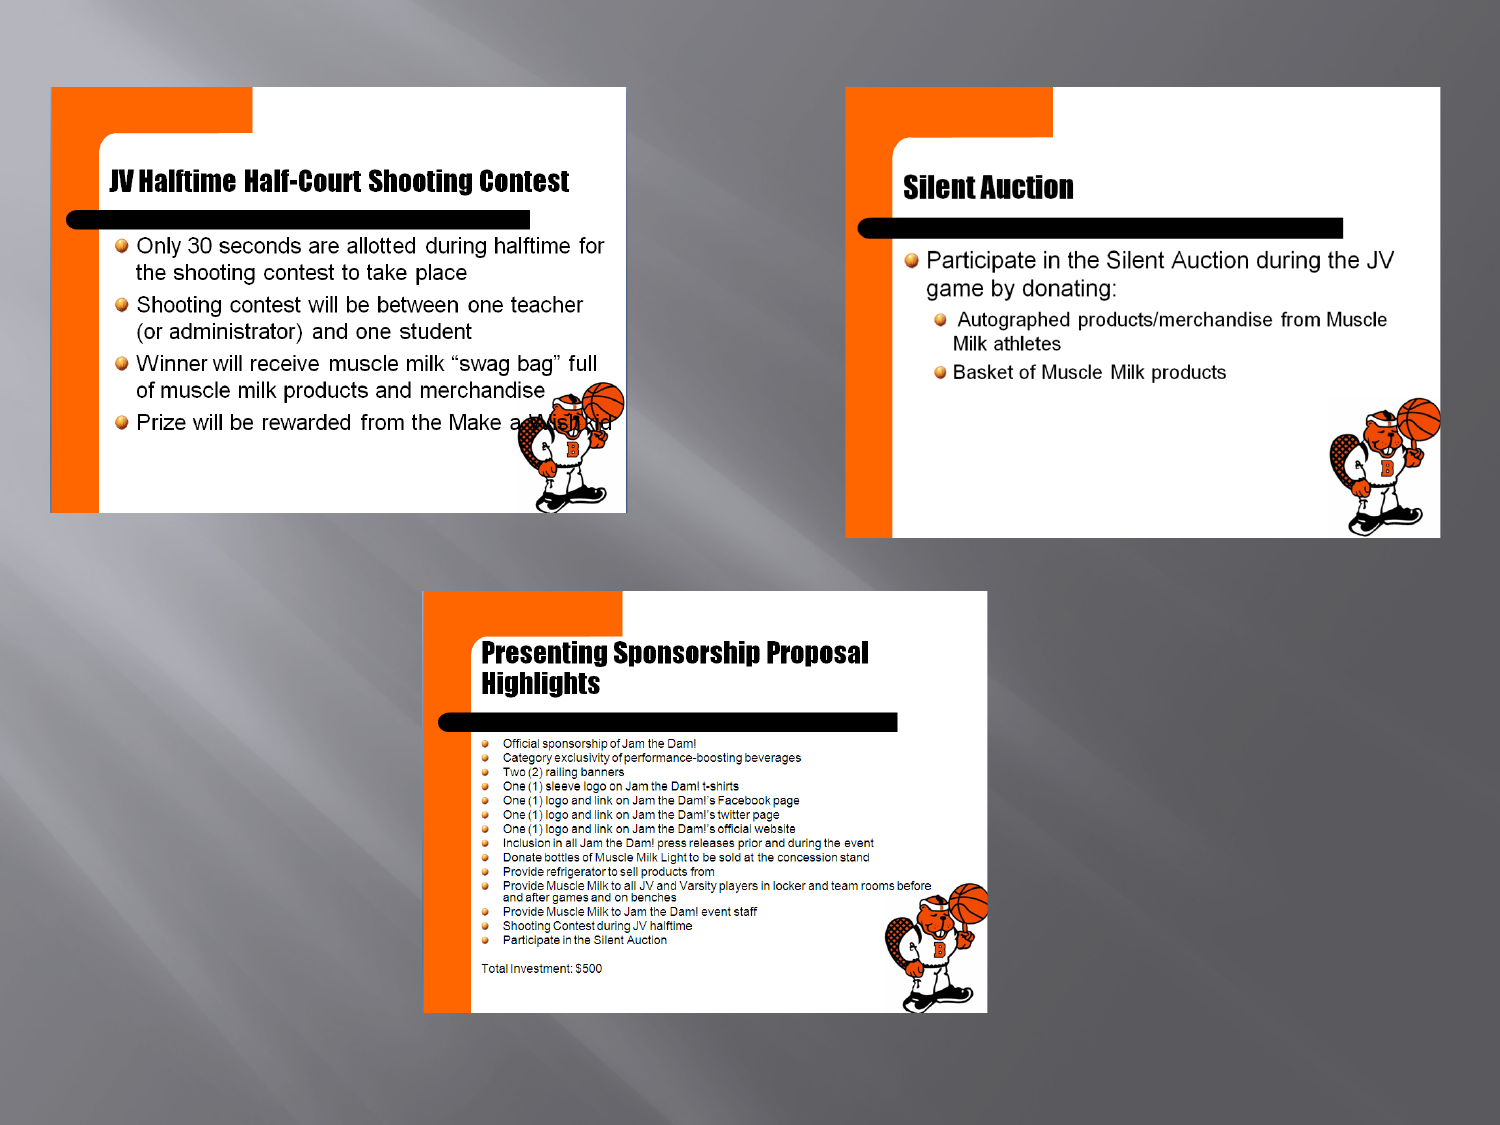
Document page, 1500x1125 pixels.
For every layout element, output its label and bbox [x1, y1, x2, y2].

picture [49, 87, 628, 513]
picture [421, 591, 988, 1013]
picture [845, 87, 1441, 538]
